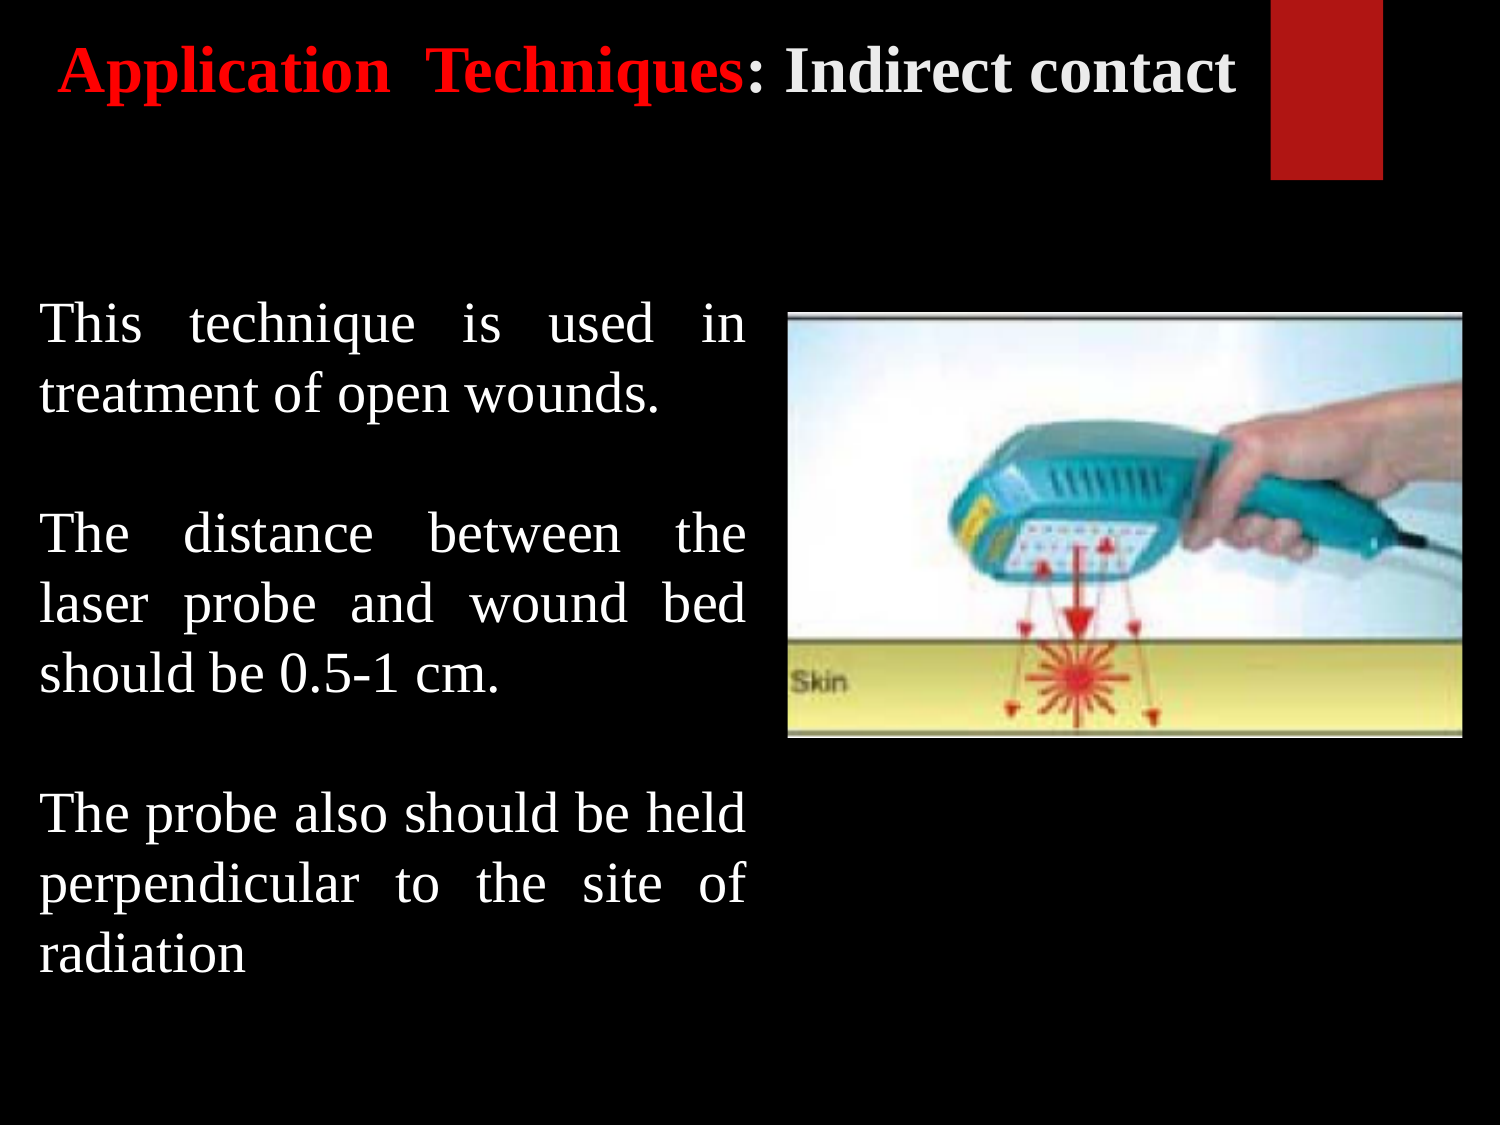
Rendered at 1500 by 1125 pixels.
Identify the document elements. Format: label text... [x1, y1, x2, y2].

title Application Techniques: Indirect contact [24, 18, 1288, 132]
text_box This technique is used in treatment of open wounds. The distance between the laser probe and wound bed should be 0.5-1 cm. The probe also should be held perpendicular to the site of radiation [24, 276, 763, 991]
picture [787, 312, 1463, 738]
